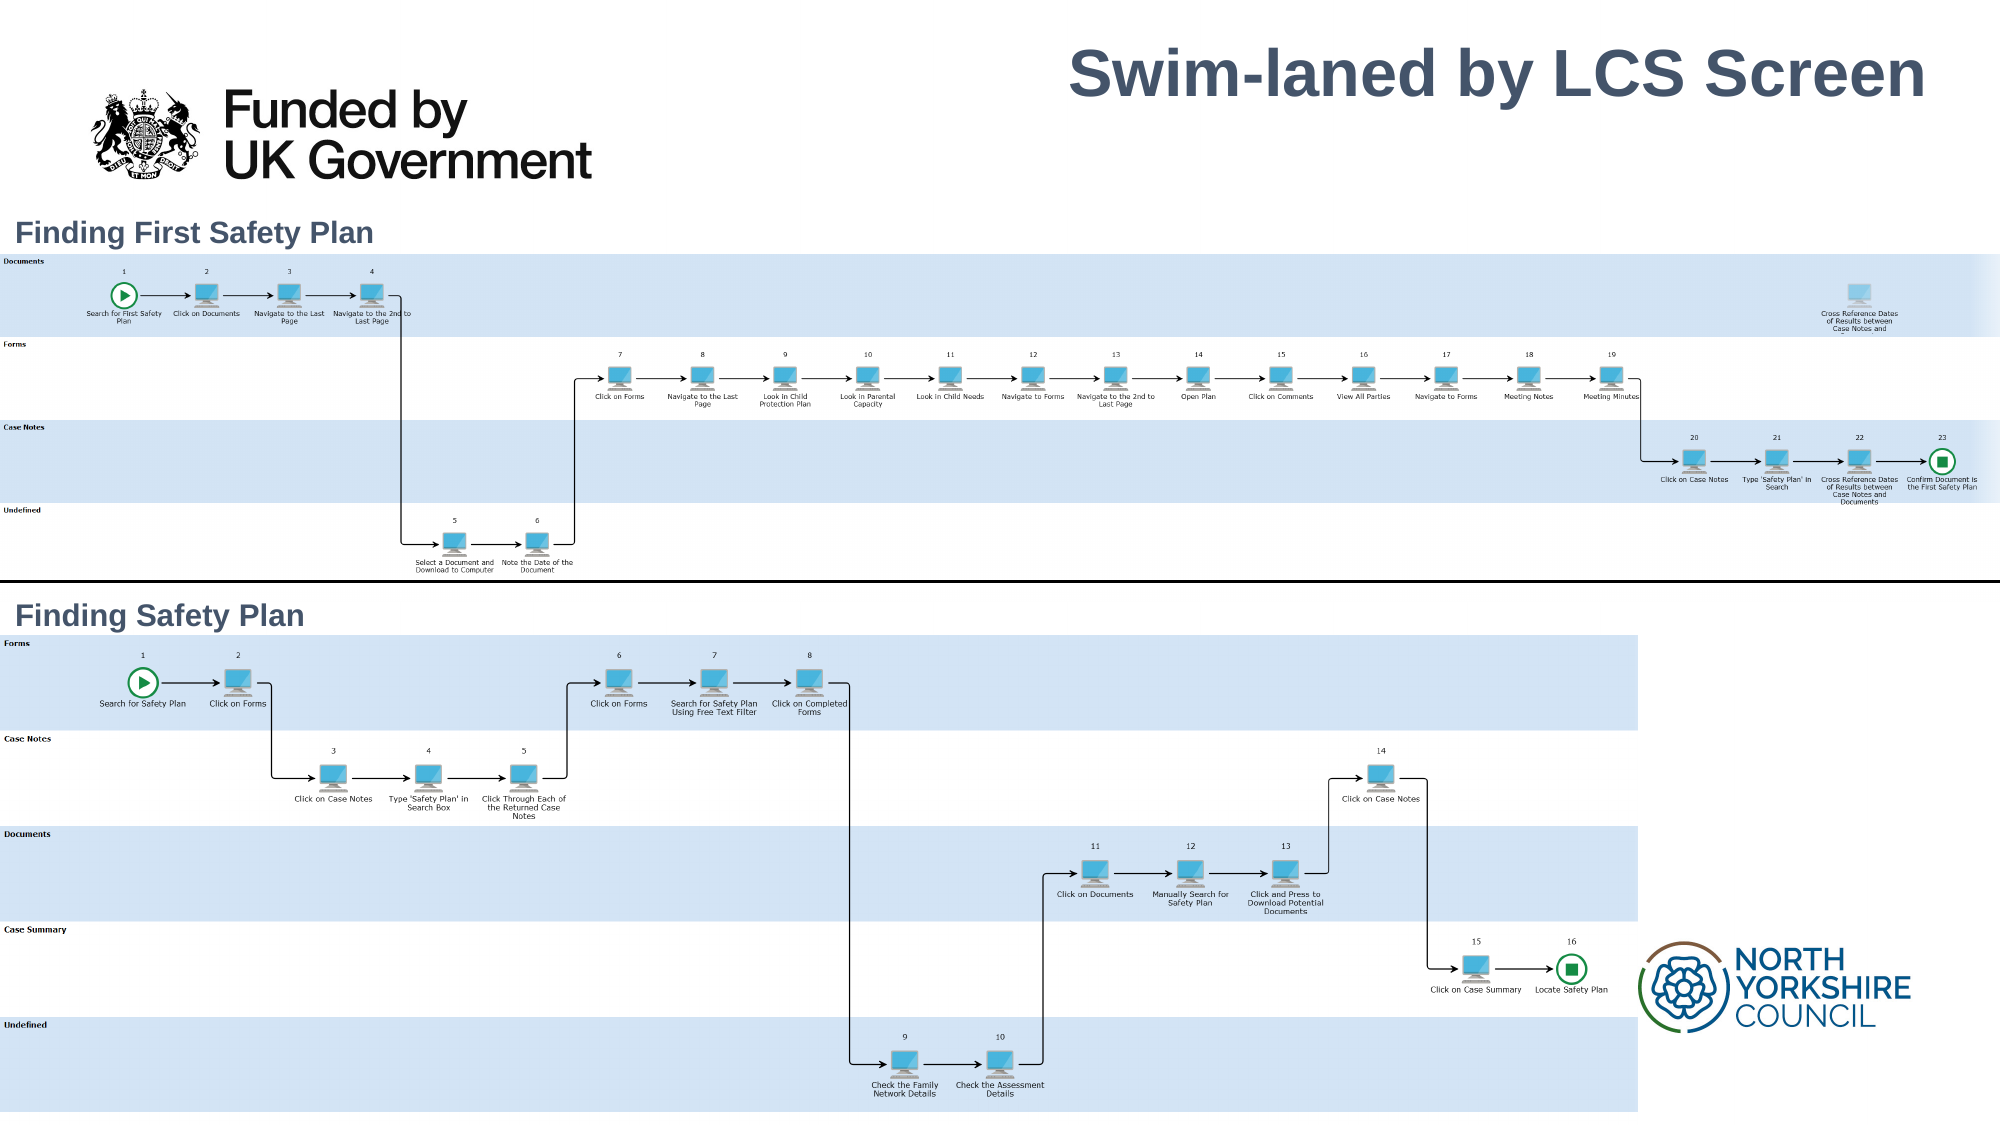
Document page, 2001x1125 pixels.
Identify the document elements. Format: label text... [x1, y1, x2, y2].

text_box Finding First Safety Plan [0, 198, 399, 254]
text_box Swim-laned by LCS Screen [1053, 7, 1947, 143]
text_box Finding Safety Plan [0, 602, 399, 635]
picture [0, 0, 2001, 1125]
